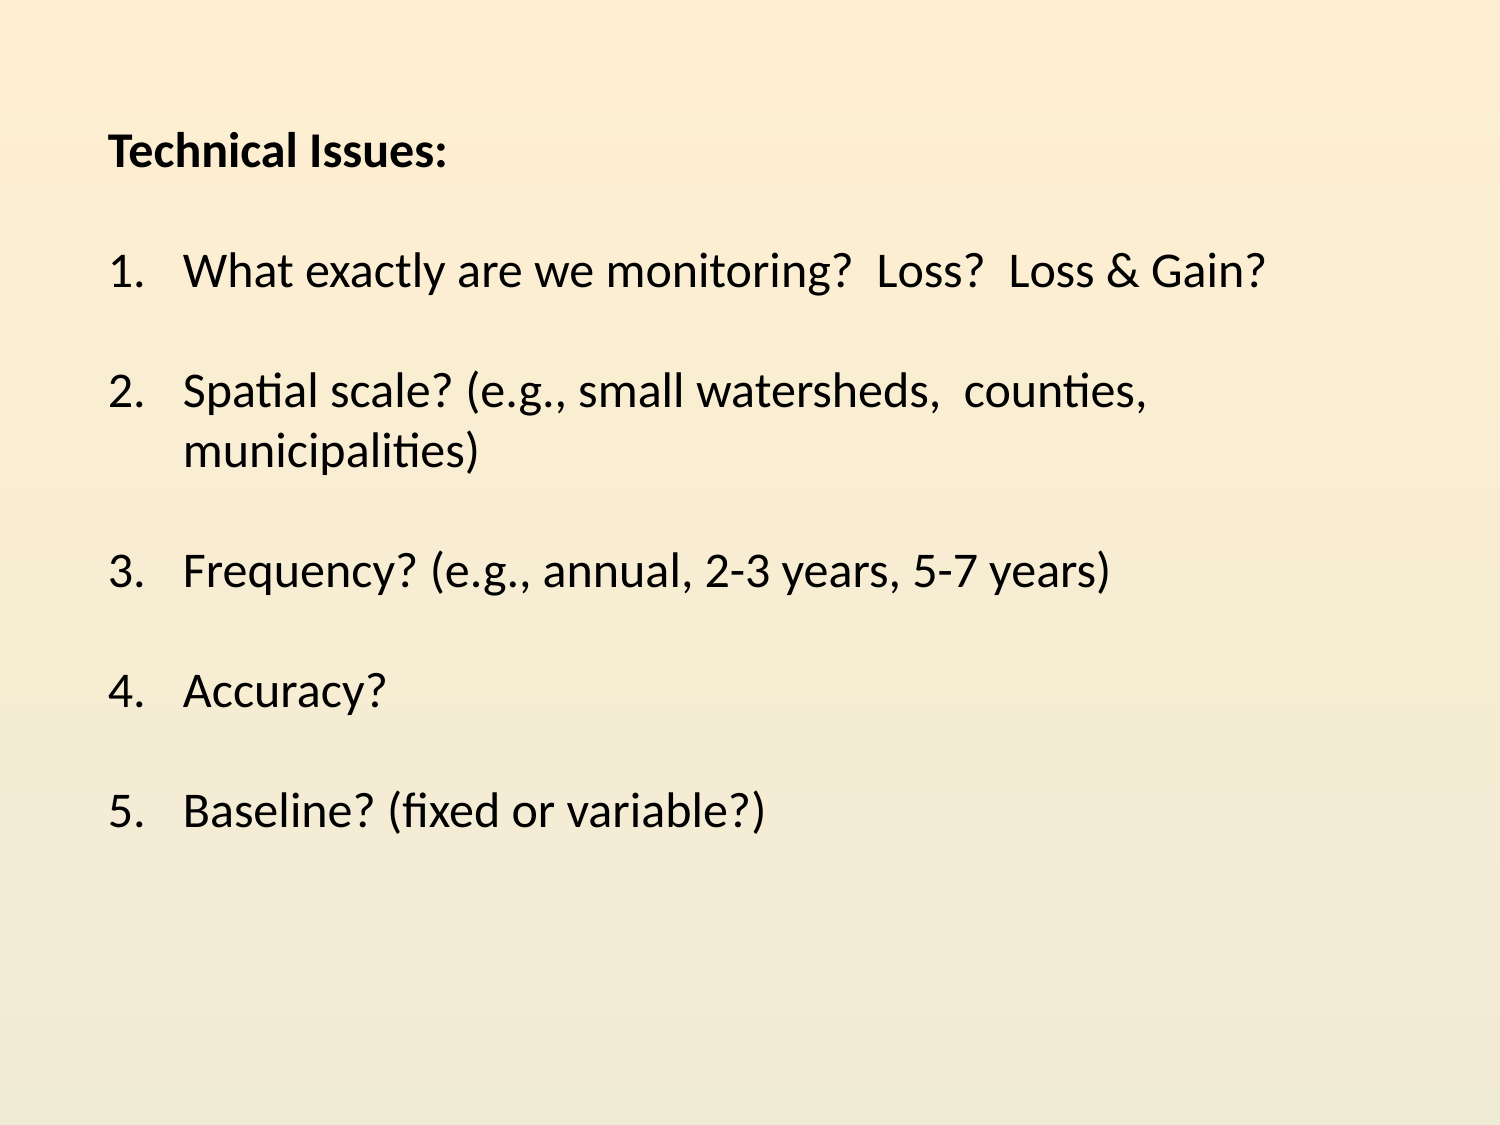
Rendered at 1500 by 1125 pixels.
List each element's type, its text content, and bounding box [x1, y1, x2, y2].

text_box Technical Issues: What exactly are we monitoring? Loss? Loss & Gain? Spatial scale? (e.g., small watersheds, counties, municipalities) Frequency? (e.g., annual, 2-3 years, 5-7 years) Accuracy? Baseline? (fixed or variable?) [93, 110, 1378, 846]
